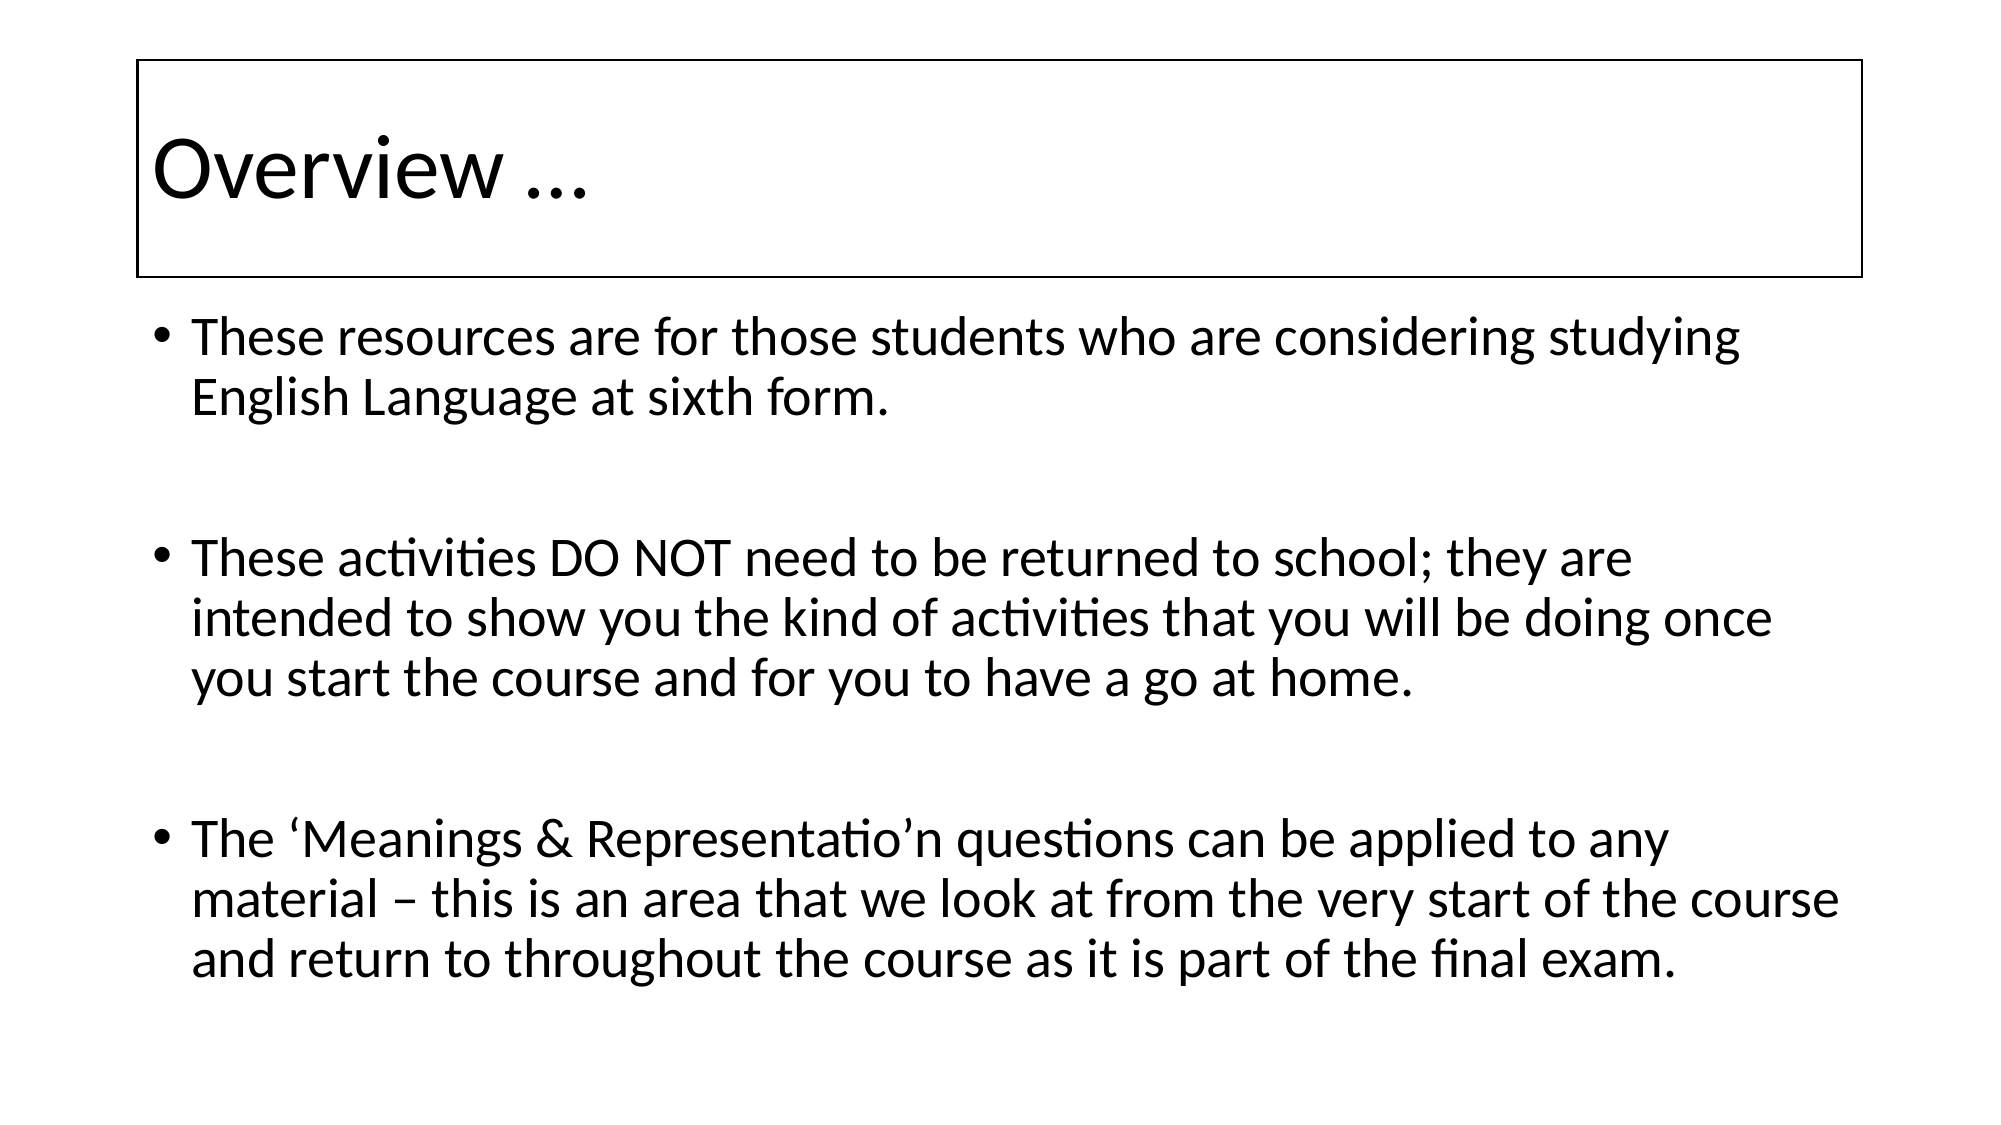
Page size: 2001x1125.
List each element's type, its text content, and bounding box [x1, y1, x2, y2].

title Overview … [136, 59, 1863, 278]
list These resources are for those students who are considering studying English Language at sixth form. These activities DO NOT need to be returned to school; they are intended to show you the kind of activities that you will be doing once you start the course and for you to have a go at home. The ‘Meanings & Representatio’n questions can be applied to any material – this is an area that we look at from the very start of the course and return to throughout the course as it is part of the final exam. [137, 299, 1863, 1014]
